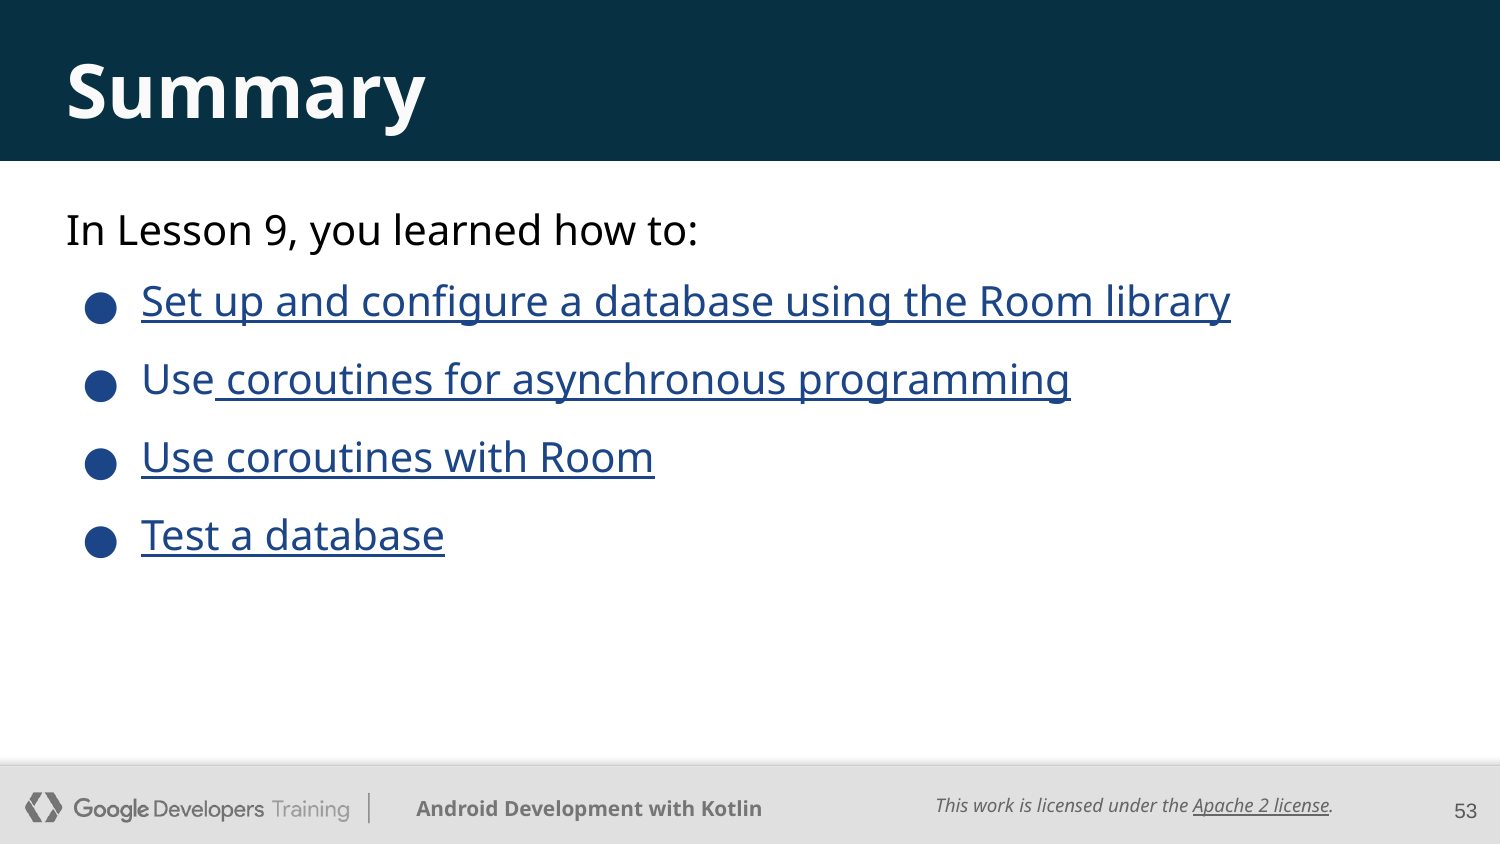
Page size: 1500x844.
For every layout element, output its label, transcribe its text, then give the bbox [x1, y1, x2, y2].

title Summary [51, 28, 1449, 122]
list In Lesson 9, you learned how to: Set up and configure a database using the Room library Use coroutines for asynchronous programming Use coroutines with Room Test a database [51, 181, 1449, 713]
slide_number ‹#› [1402, 777, 1493, 842]
picture [0, 161, 1500, 844]
